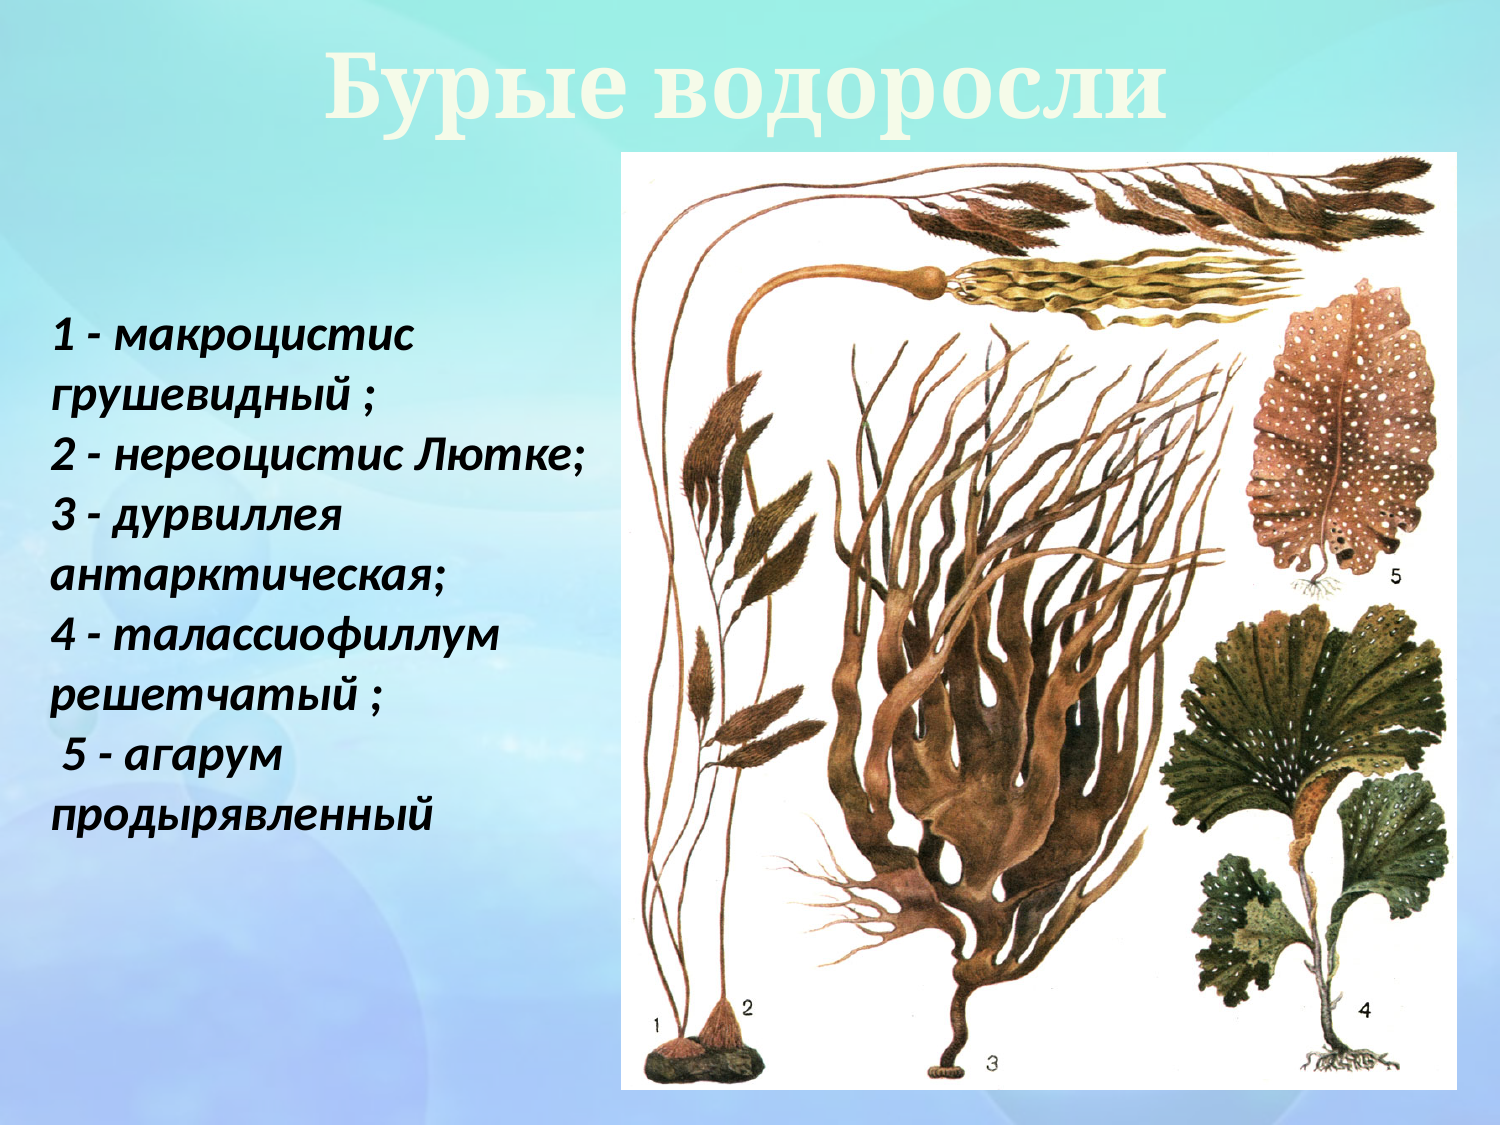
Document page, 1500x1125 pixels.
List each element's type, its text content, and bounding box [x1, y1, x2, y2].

picture [620, 152, 1457, 1091]
text_box 1 - макроцистис грушевидный ; 2 - нереоцистис Лютке; 3 - дурвиллея антарктическая; 4 - талассиофиллум решетчатый ; 5 - агарум продырявленный [35, 292, 615, 848]
title Бурые водоросли [70, 0, 1421, 164]
footer www.sliderpoint.org [512, 1042, 988, 1103]
